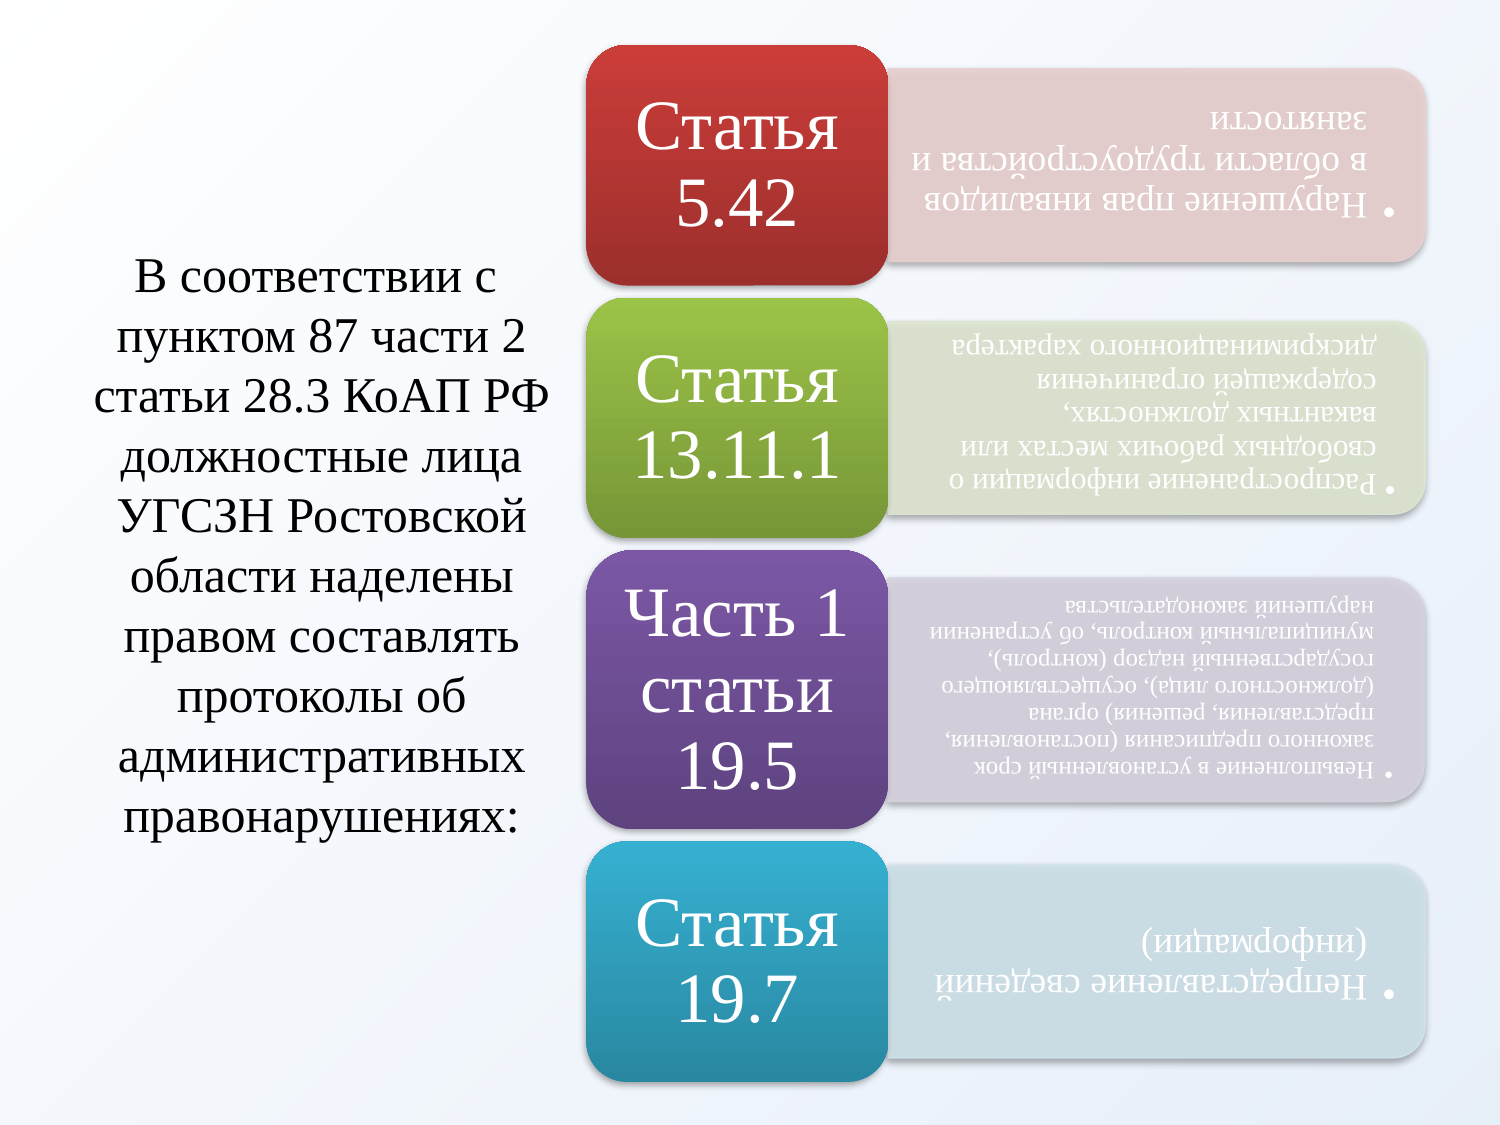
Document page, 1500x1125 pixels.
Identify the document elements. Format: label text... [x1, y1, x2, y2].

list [586, 44, 1426, 1083]
list В соответствии с пунктом 87 части 2 статьи 28.3 КоАП РФ должностные лица УГСЗН Ростовской области наделены правом составлять протоколы об административных правонарушениях: [75, 235, 569, 1005]
